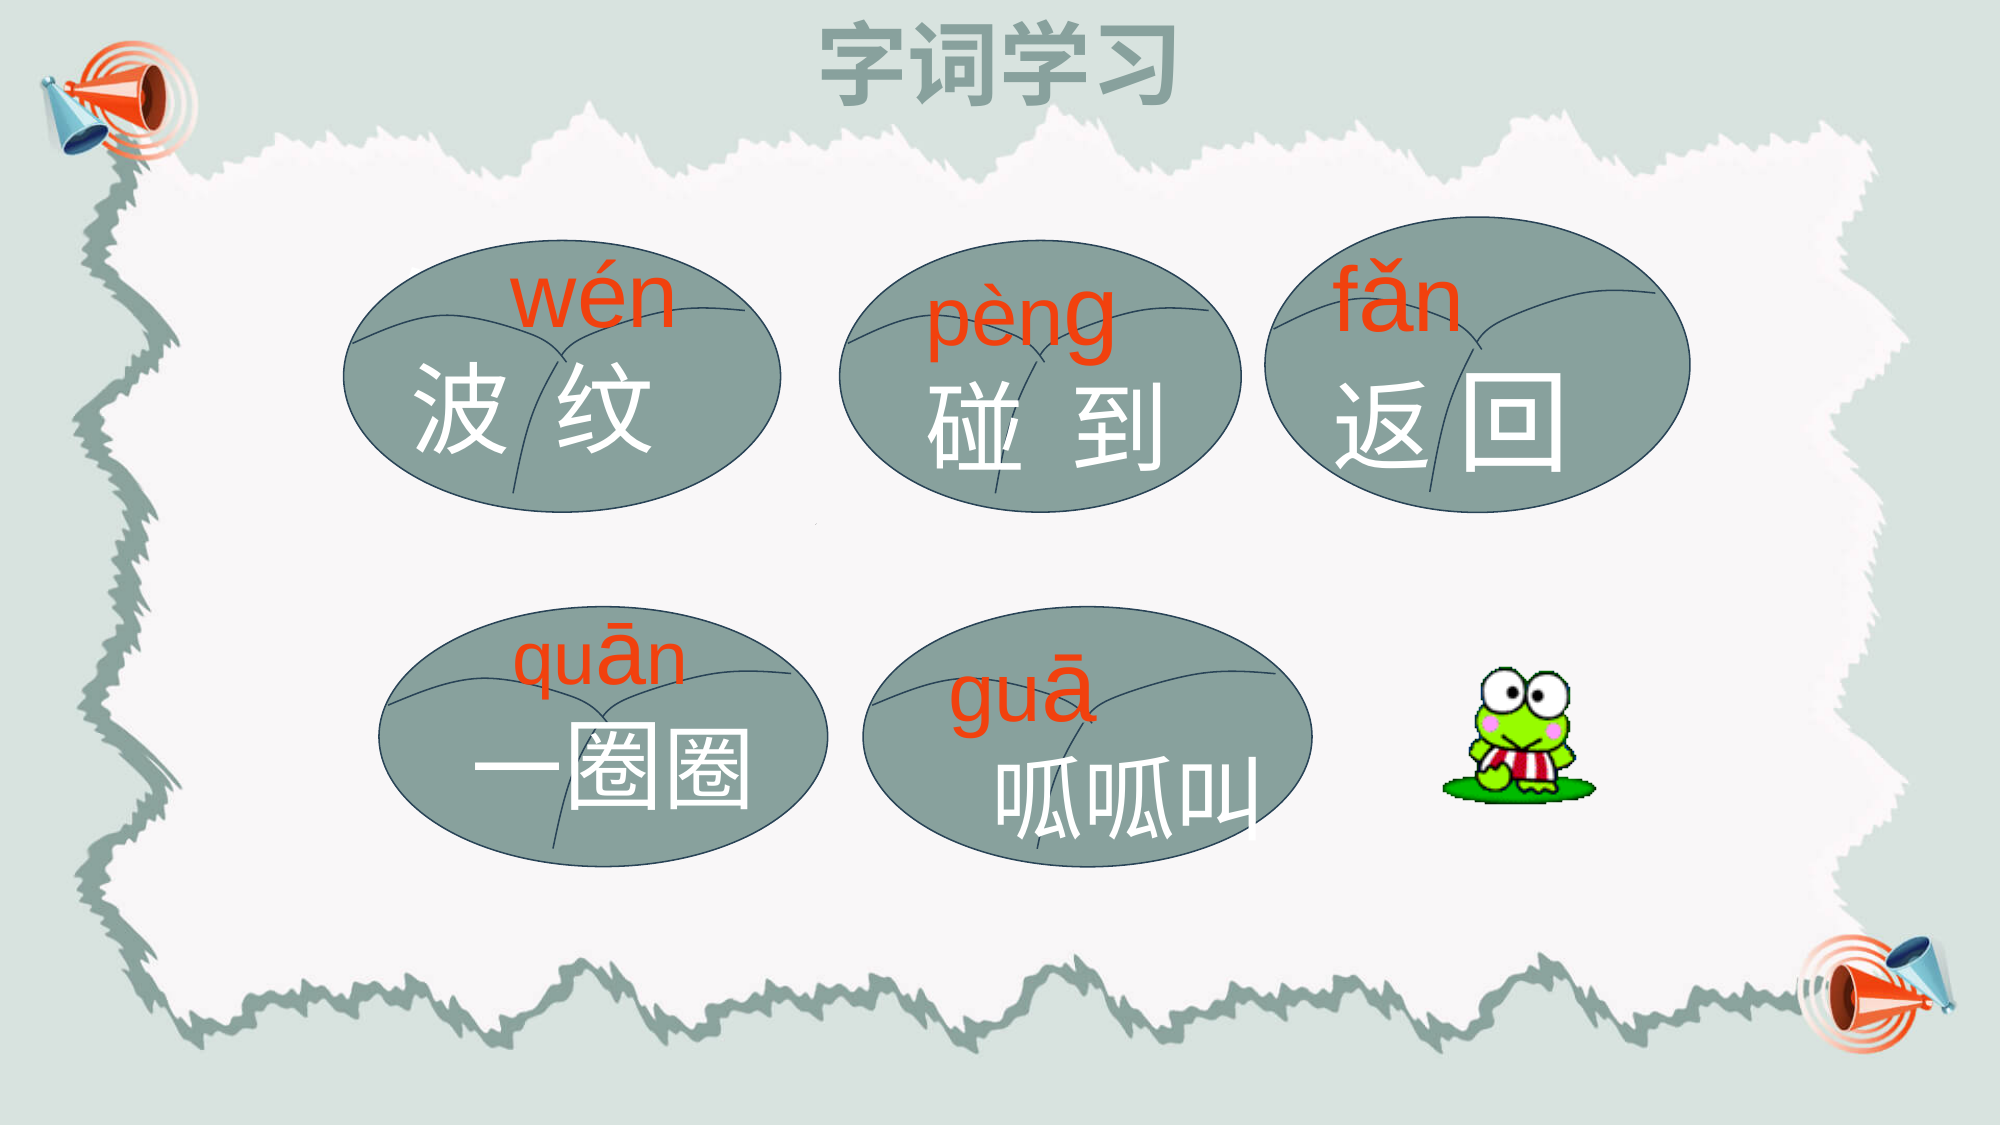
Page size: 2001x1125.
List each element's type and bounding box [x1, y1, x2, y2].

text_box [378, 606, 828, 867]
text_box [343, 240, 781, 513]
text_box [863, 606, 1313, 867]
text_box [1264, 217, 1690, 513]
text_box [839, 240, 1242, 513]
picture [0, 0, 2000, 1125]
